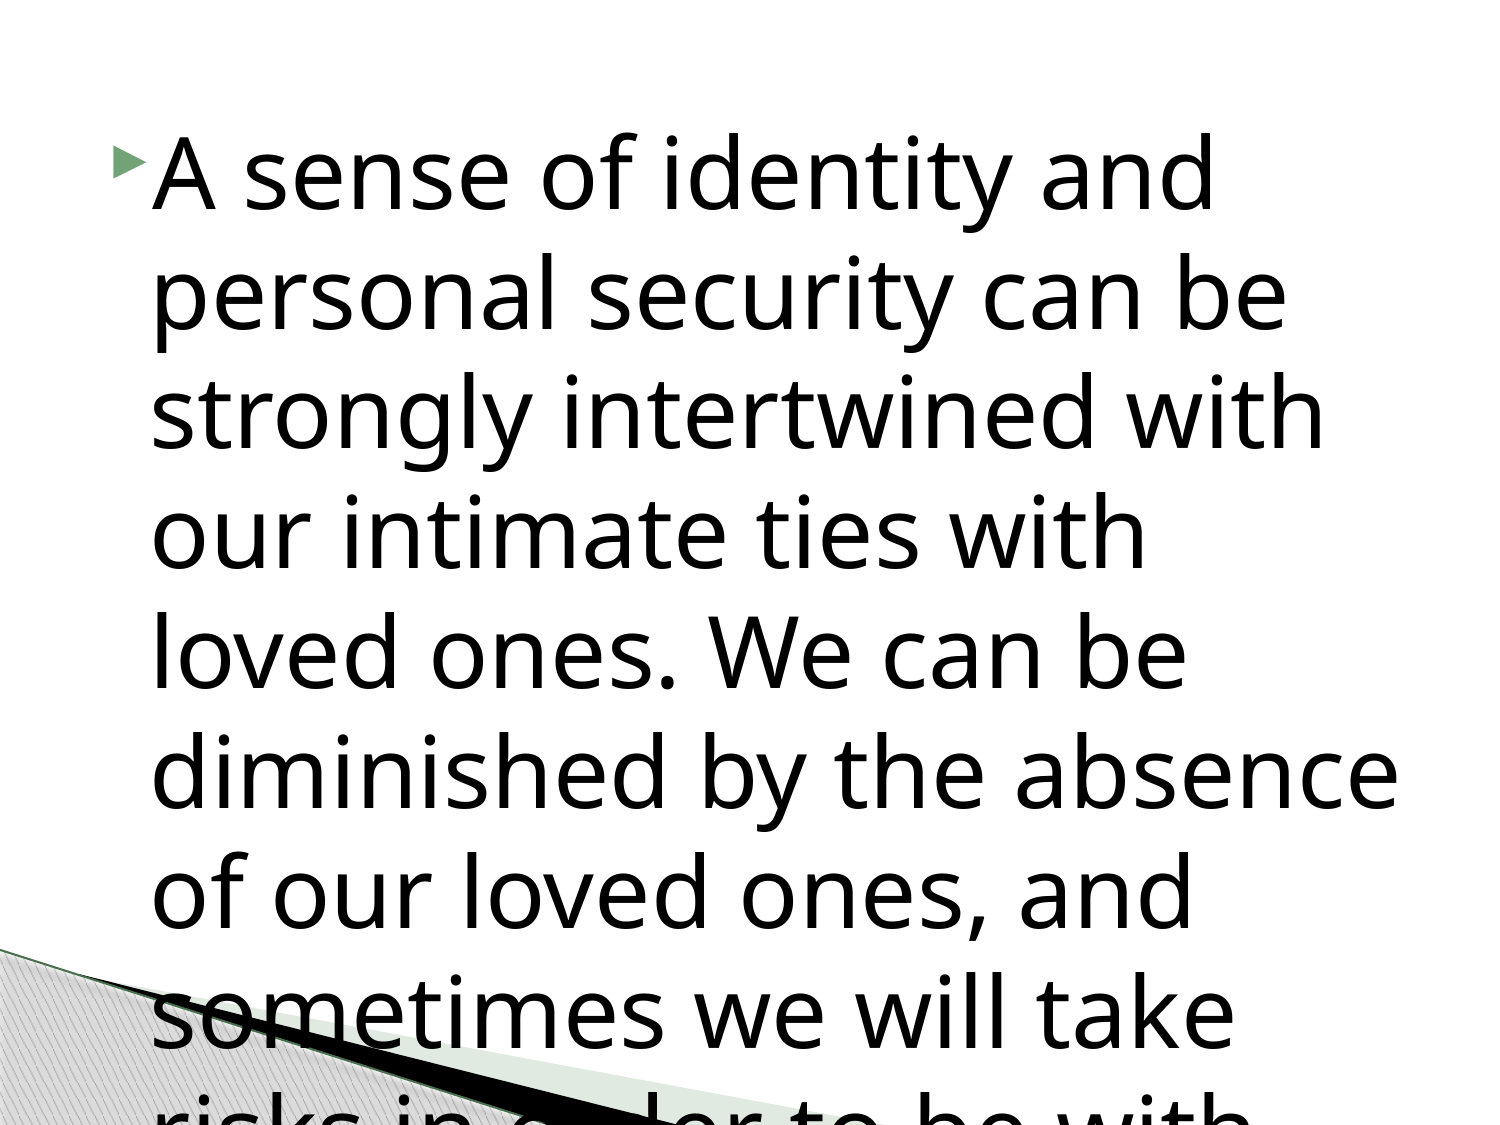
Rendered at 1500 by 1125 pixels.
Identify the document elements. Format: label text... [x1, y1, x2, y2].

list A sense of identity and personal security can be strongly intertwined with our intimate ties with loved ones. We can be diminished by the absence of our loved ones, and sometimes we will take risks in order to be with them. [75, 101, 1425, 986]
